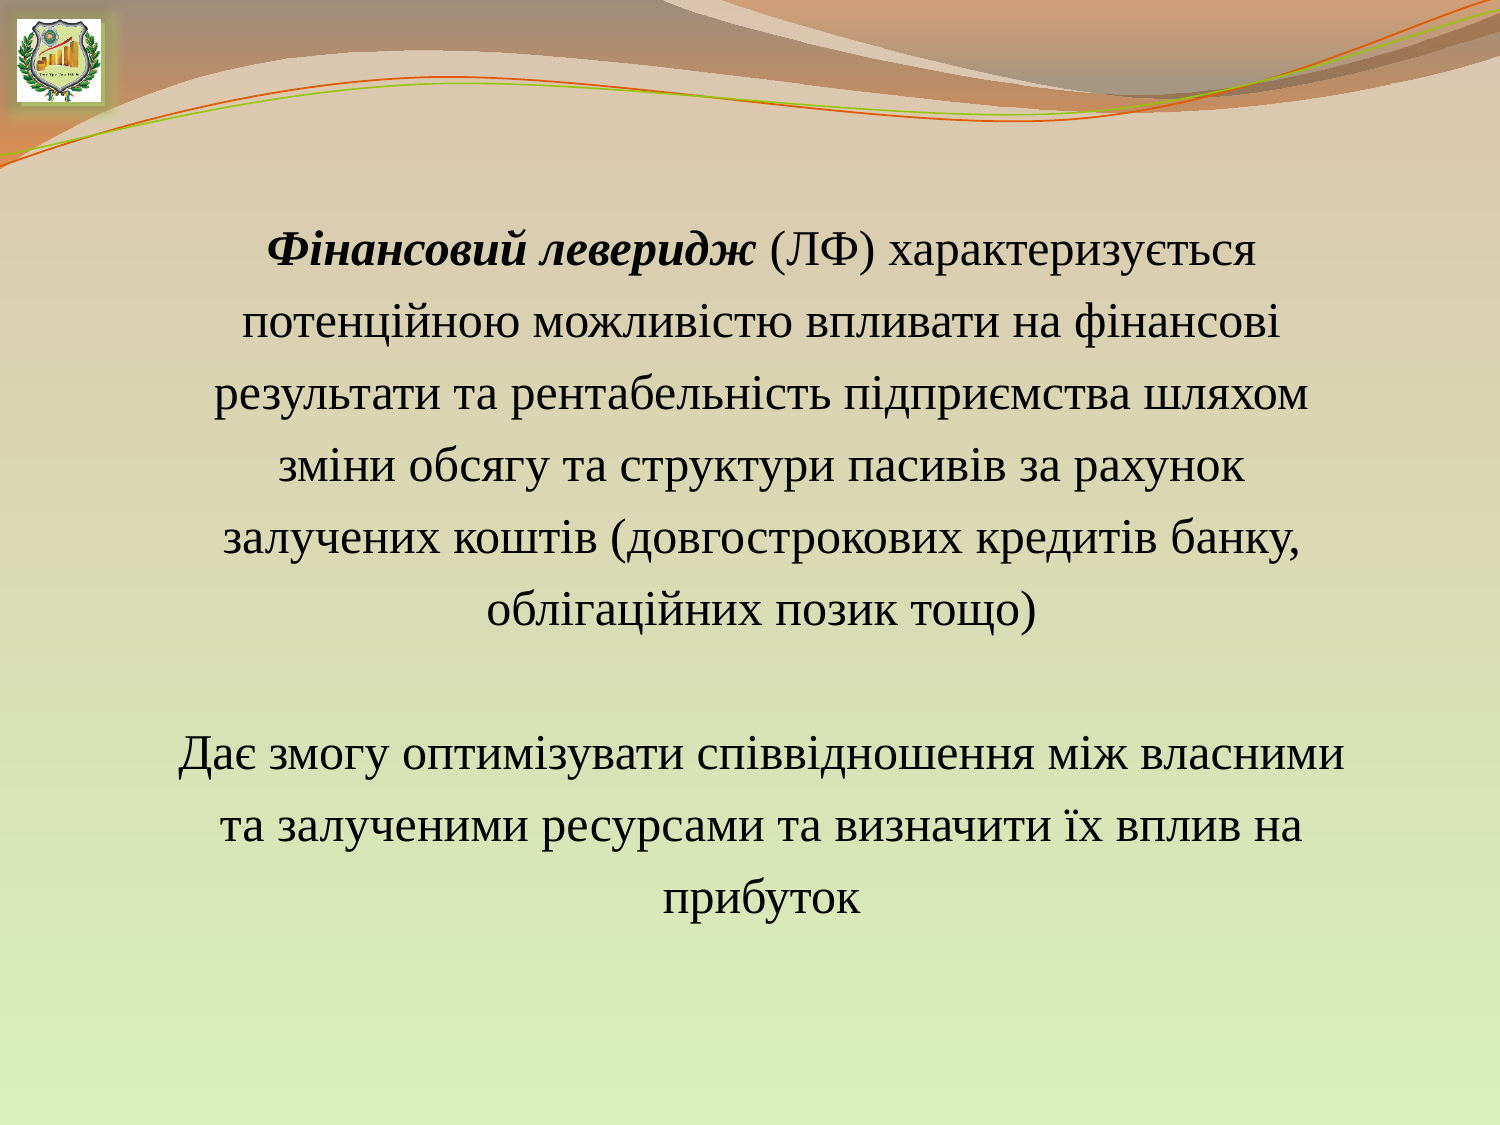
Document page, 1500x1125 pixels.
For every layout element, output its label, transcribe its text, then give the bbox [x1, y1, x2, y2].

picture [17, 18, 101, 102]
text_box Фінансовий леверидж (ЛФ) характеризується потенційною можливістю впливати на фінансові результати та рентабельність підприємства шляхом зміни обсягу та структури пасивів за рахунок залучених коштів (довгострокових кредитів банку, облігаційних позик тощо) Дає змогу оптимізувати співвідношення між власними та залученими ресурсами та визначити їх вплив на прибуток [159, 196, 1365, 931]
